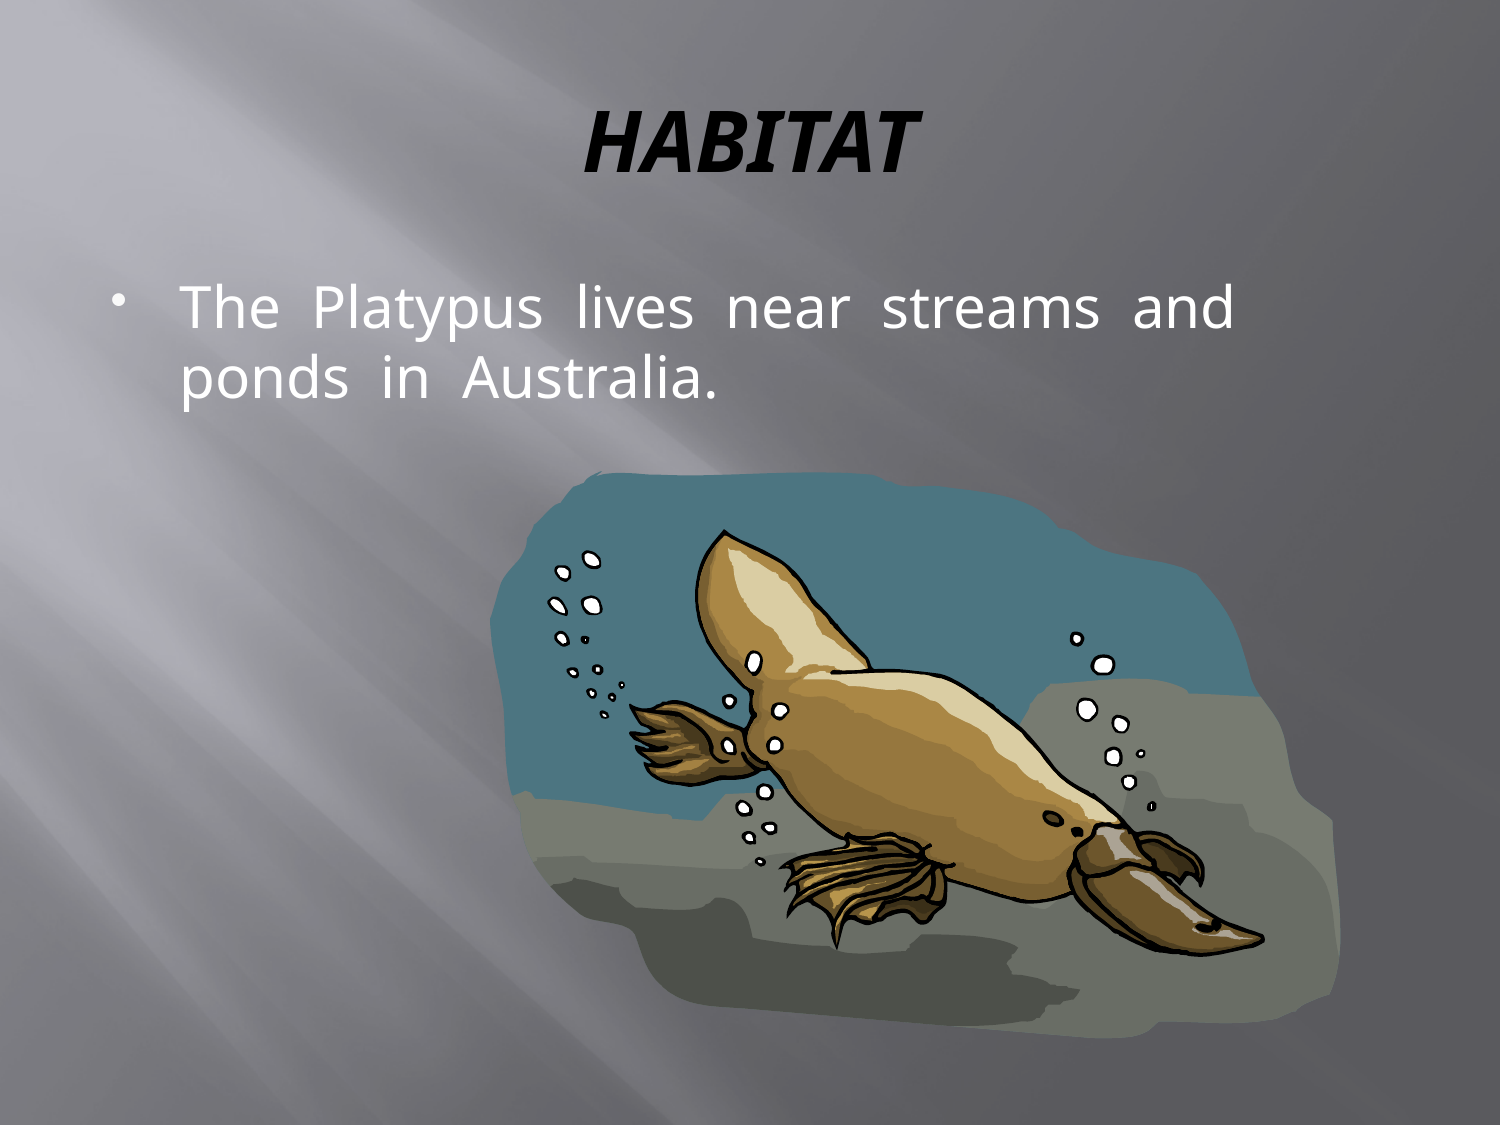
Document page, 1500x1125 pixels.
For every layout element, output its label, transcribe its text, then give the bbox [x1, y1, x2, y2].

picture [489, 467, 1353, 1040]
title HABITAT [75, 45, 1425, 233]
list The Platypus lives near streams and ponds in Australia. [75, 262, 1425, 1035]
